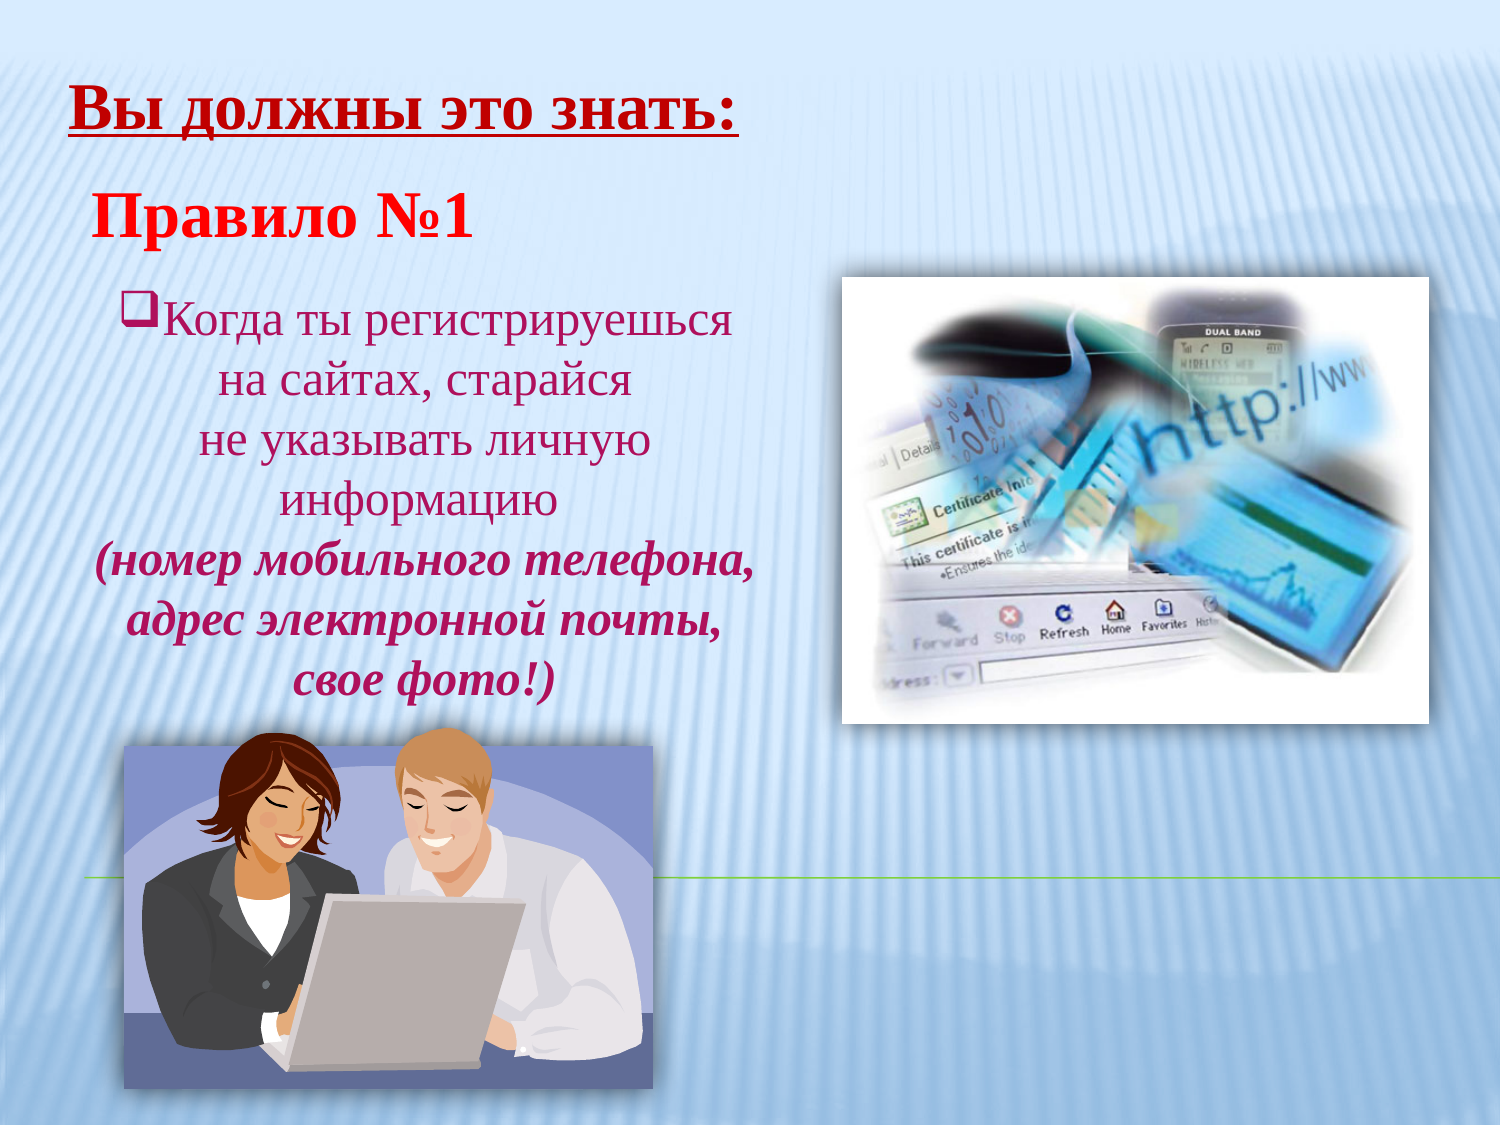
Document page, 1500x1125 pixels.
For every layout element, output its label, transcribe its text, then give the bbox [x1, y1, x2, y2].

text_box Правило №1 Когда ты регистрируешься на сайтах, старайся не указывать личную информацию (номер мобильного телефона, адрес электронной почты, свое фото!) [76, 163, 774, 754]
picture [123, 727, 654, 1090]
text_box Вы должны это знать: [53, 55, 803, 151]
picture [841, 277, 1430, 724]
